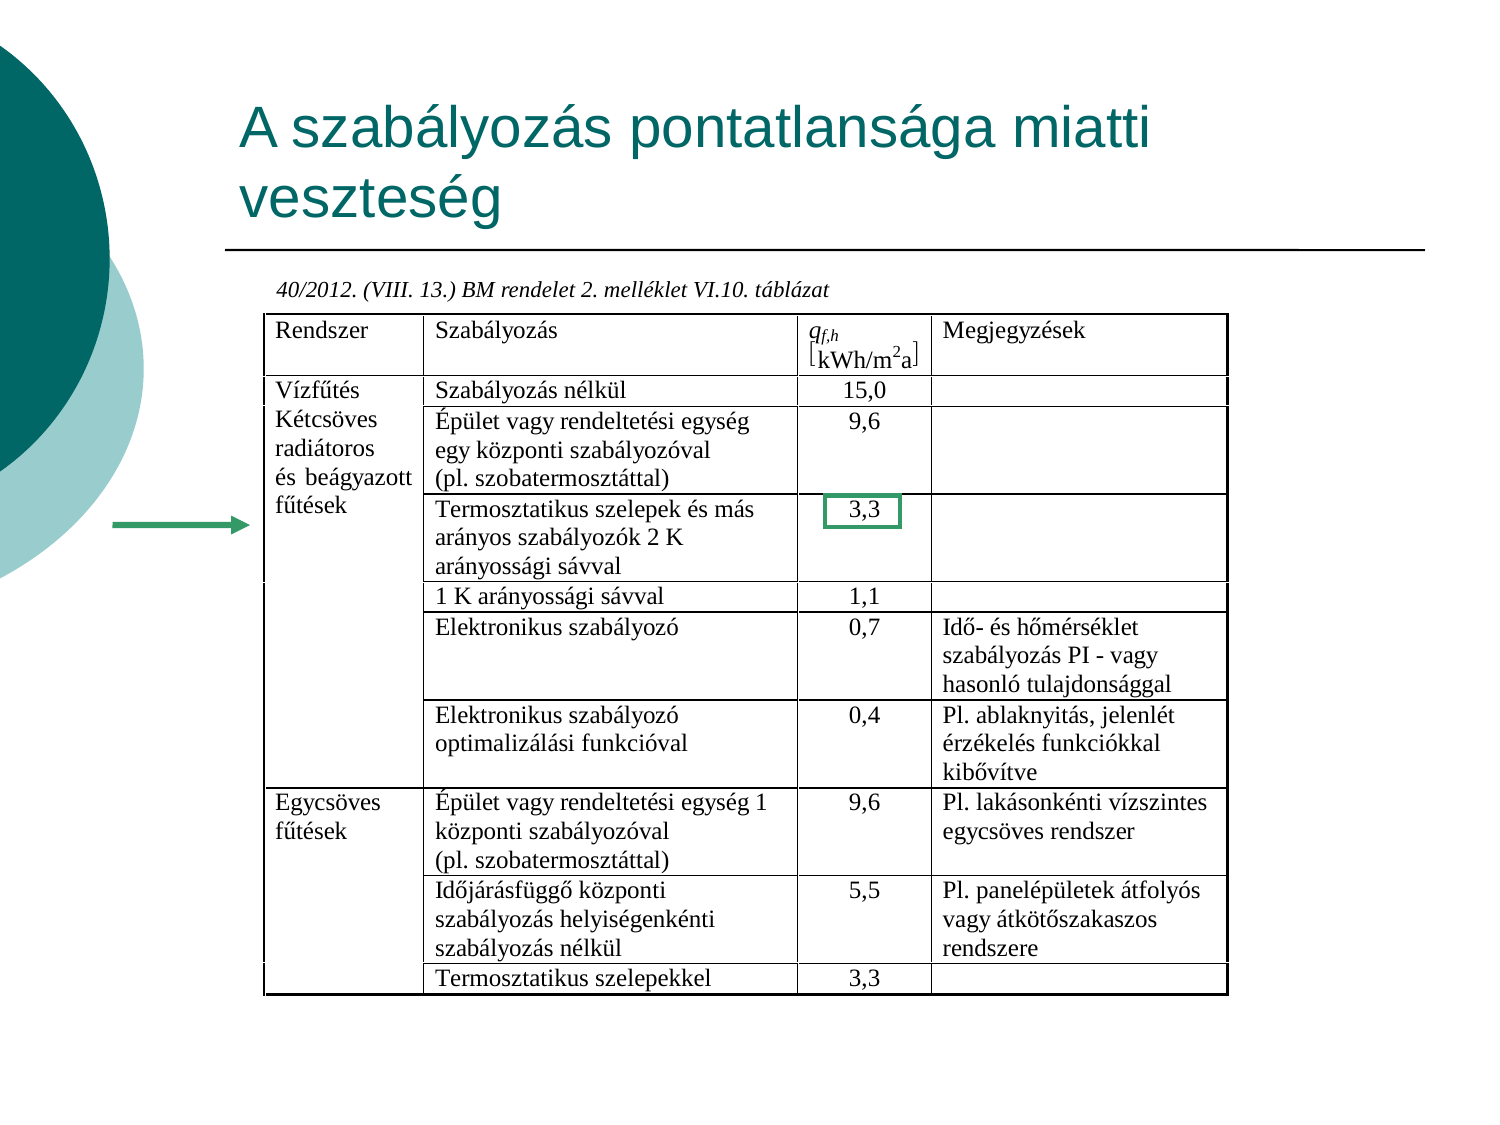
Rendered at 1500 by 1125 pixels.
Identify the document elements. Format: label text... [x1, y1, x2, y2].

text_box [262, 312, 1234, 1025]
text_box 40/2012. (VIII. 13.) BM rendelet 2. melléklet VI.10. táblázat [261, 267, 1199, 310]
title A szabályozás pontatlansága miatti veszteség [224, 49, 1425, 237]
text_box [112, 518, 250, 532]
